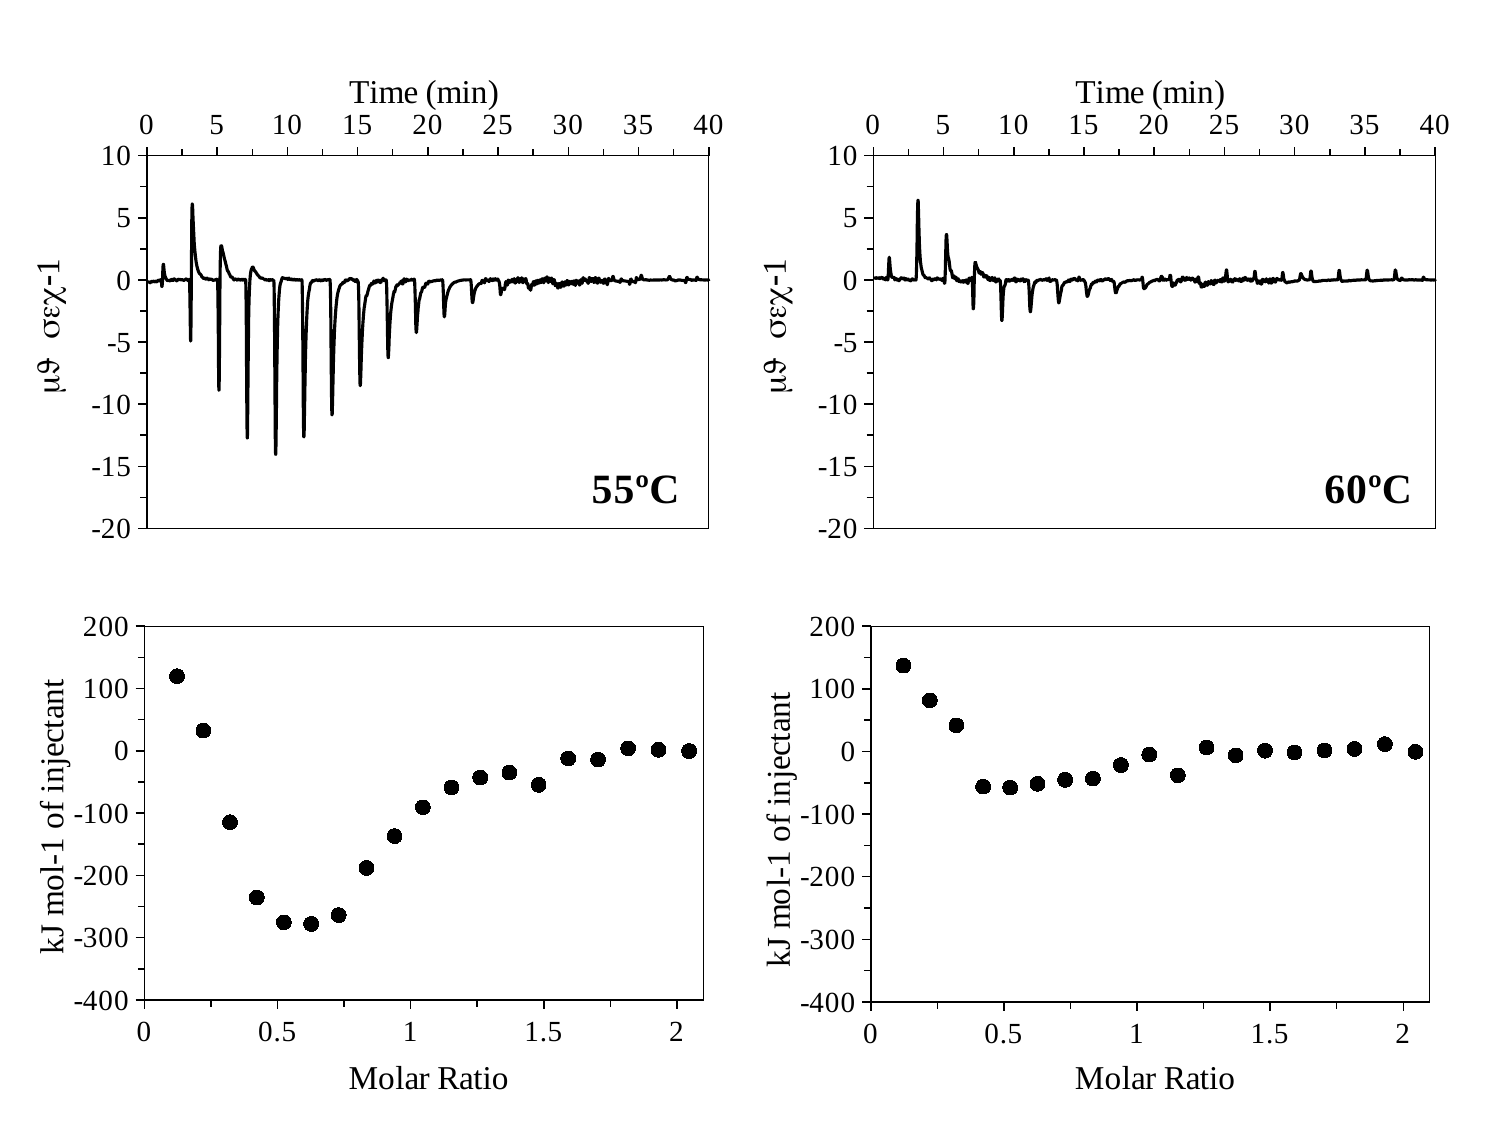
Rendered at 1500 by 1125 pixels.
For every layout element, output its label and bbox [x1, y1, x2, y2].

chart [749, 53, 1464, 1115]
chart [23, 53, 738, 1115]
